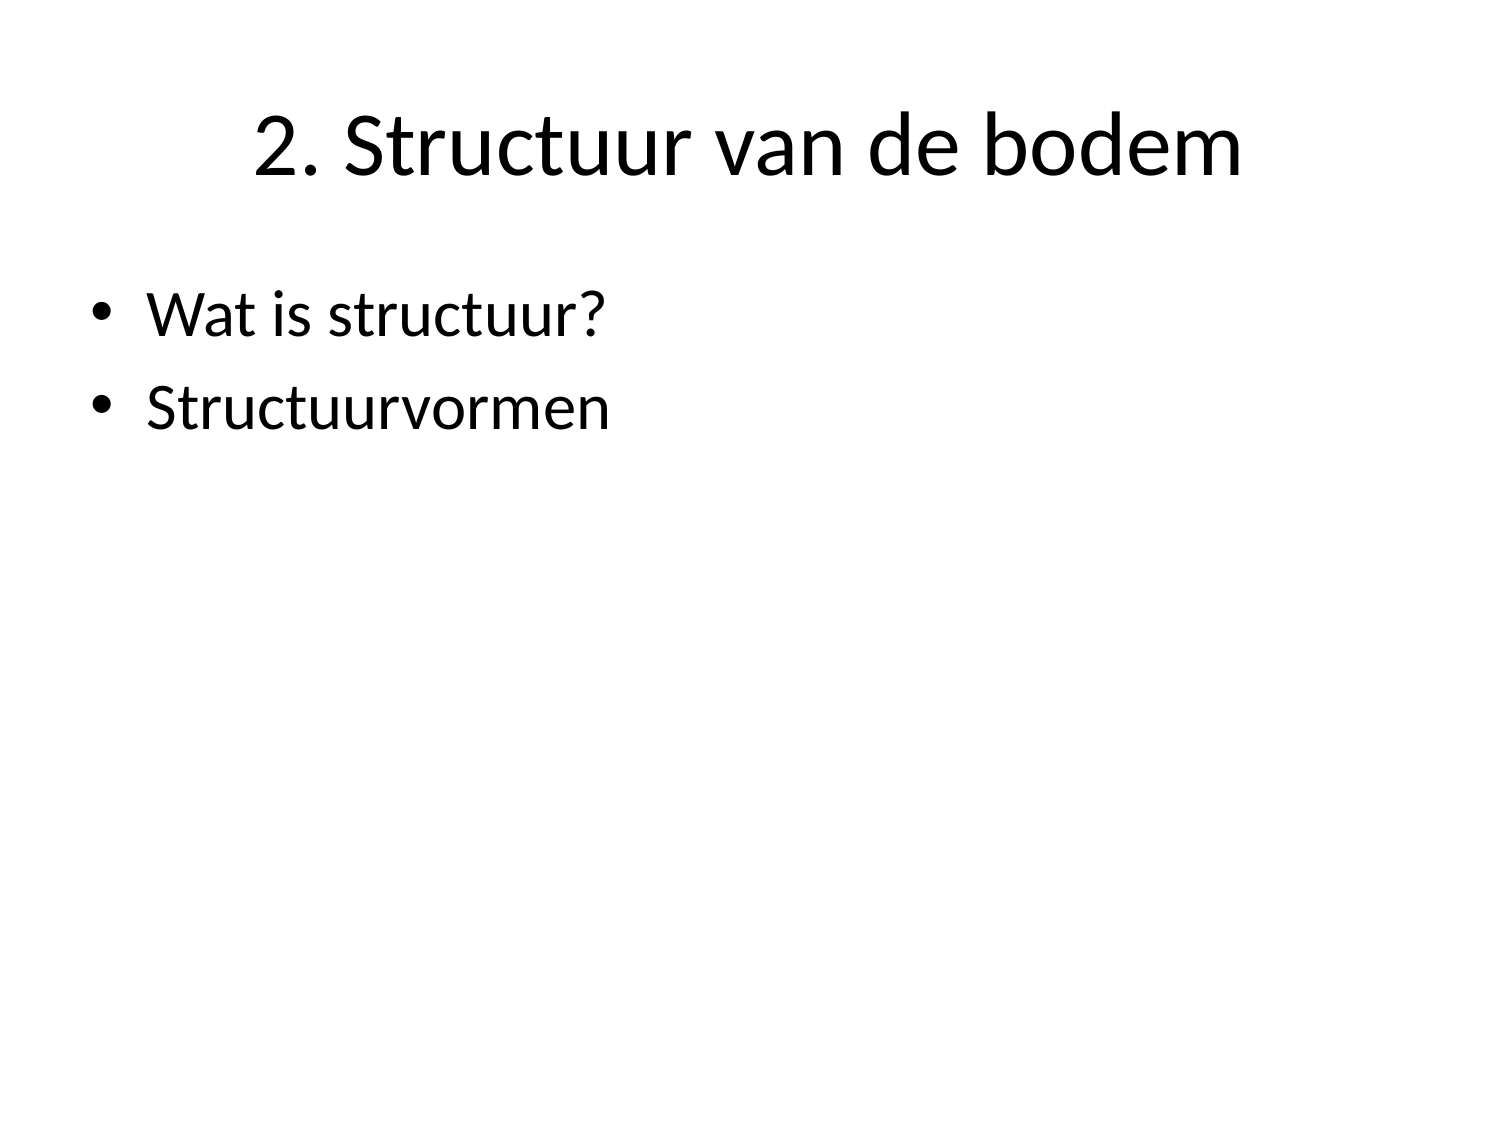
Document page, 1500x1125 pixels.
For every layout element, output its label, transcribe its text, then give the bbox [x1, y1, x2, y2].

title 2. Structuur van de bodem [75, 45, 1425, 233]
list Wat is structuur? Structuurvormen [75, 262, 1425, 1005]
